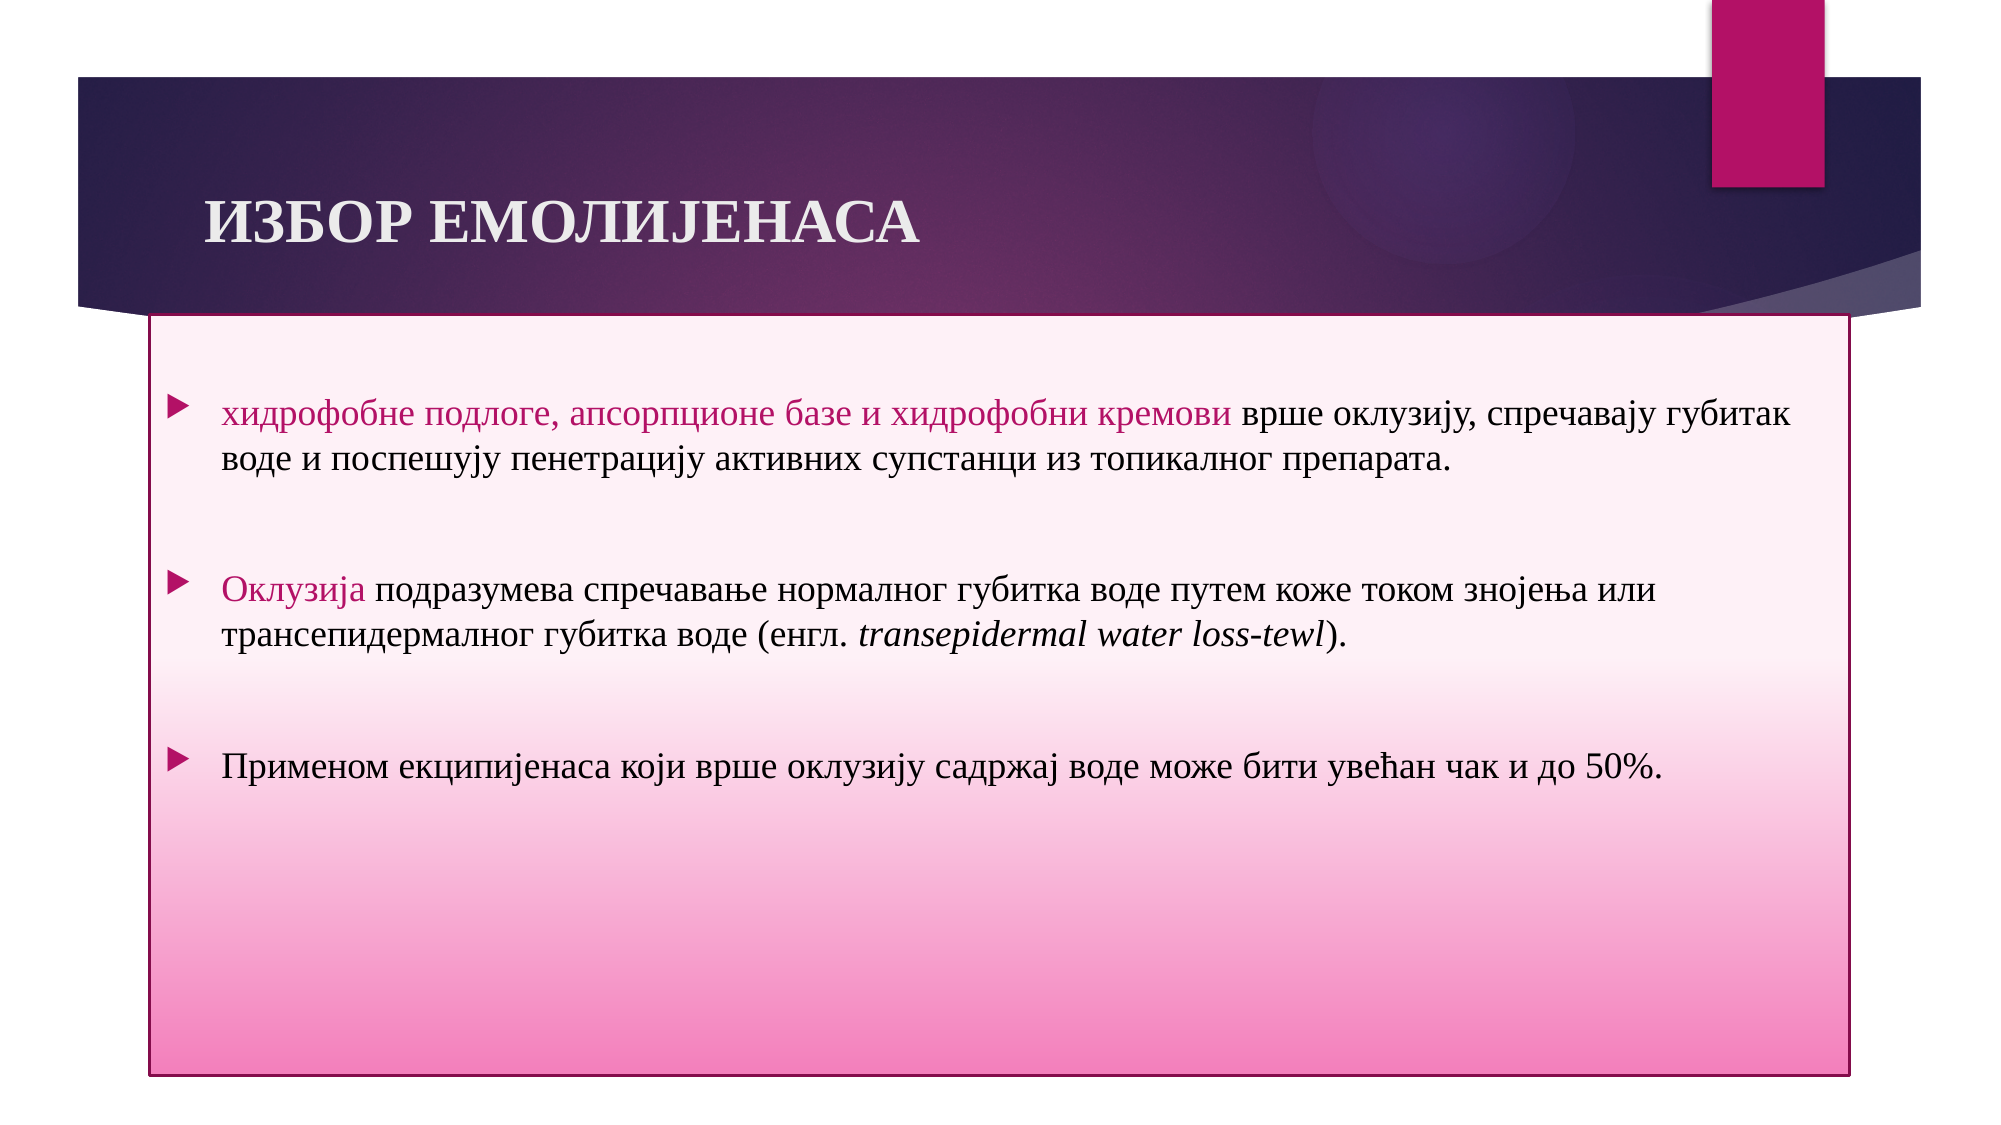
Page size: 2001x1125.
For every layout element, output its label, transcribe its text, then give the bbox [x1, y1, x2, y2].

list хидрофобне подлоге, апсорпционе базе и хидрофобни кремови врше оклузију, спречавају губитак воде и поспешују пенетрацију активних супстанци из топикалног препарата. Оклузија подразумева спречавање нормалног губитка воде путем коже током знојења или трансепидермалног губитка воде (енгл. transepidermal water loss-tewl). Применом екципијенаса који врше оклузију садржај воде може бити увећан чак и до 50%. [148, 313, 1851, 1077]
title ИЗБОР ЕМОЛИЈЕНАСА [189, 159, 1627, 276]
